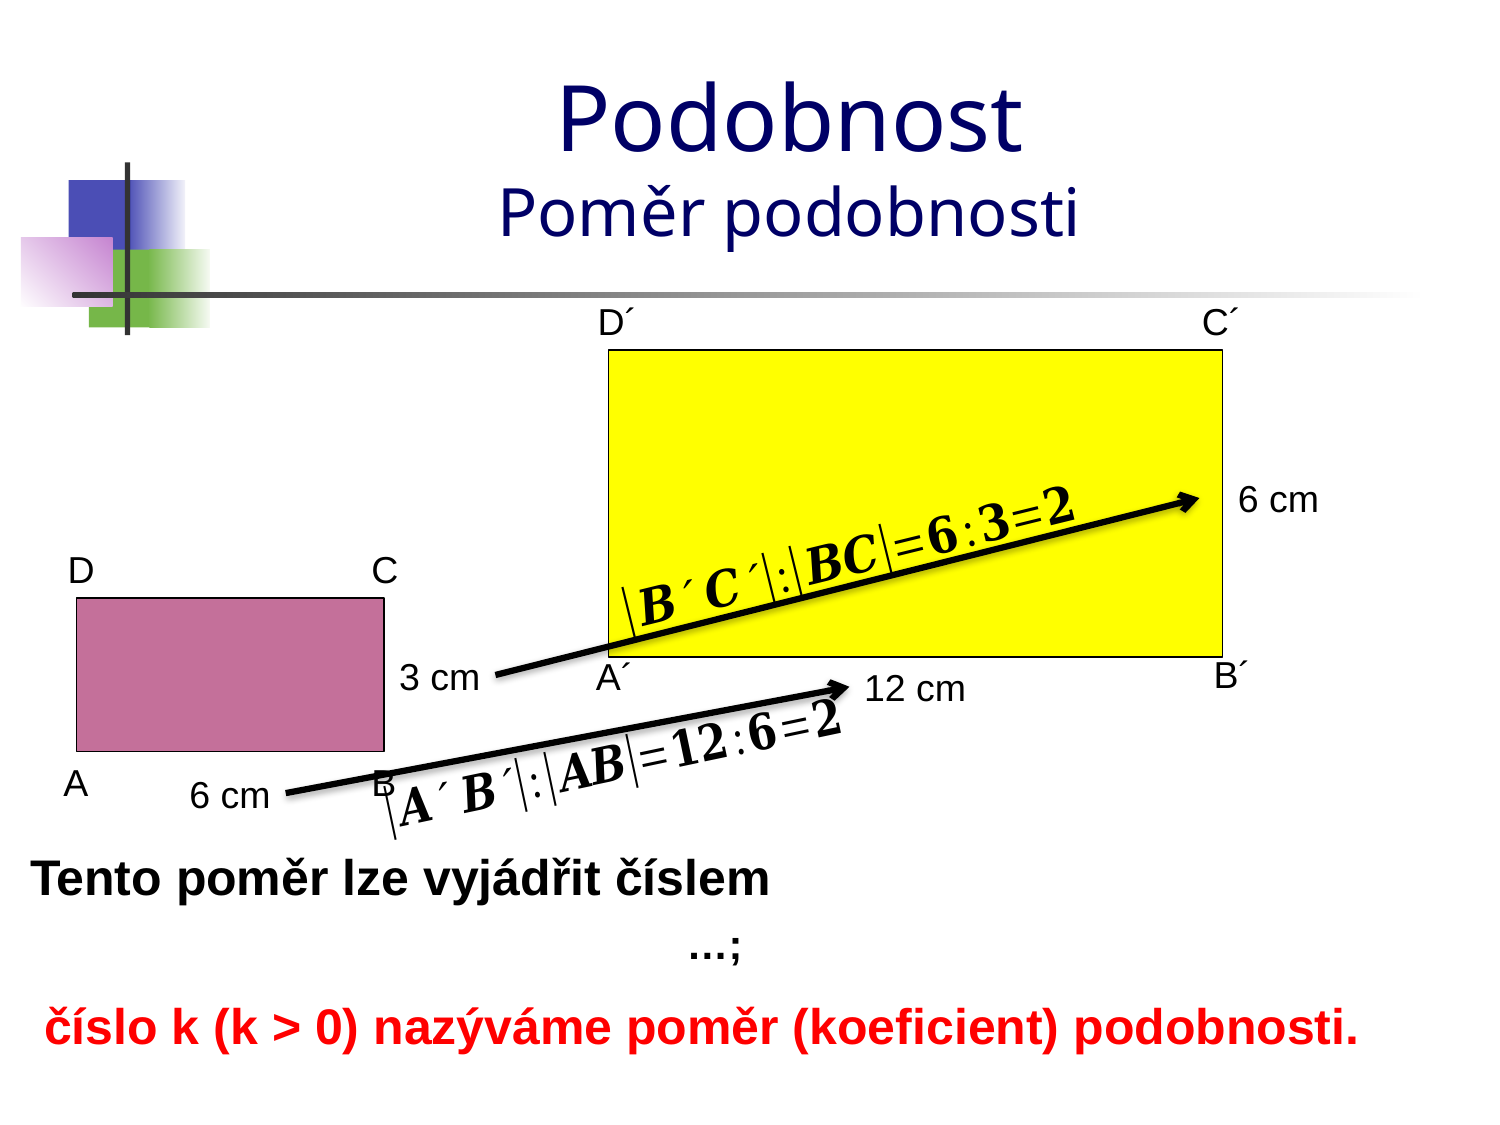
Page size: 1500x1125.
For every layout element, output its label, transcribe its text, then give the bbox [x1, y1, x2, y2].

text_box C´ [1187, 290, 1272, 351]
text_box 6 cm [174, 763, 286, 823]
title Podobnost Poměr podobnosti [111, 34, 1468, 276]
text_box A [48, 751, 105, 812]
text_box 3 cm [384, 645, 492, 685]
text_box B [356, 803, 389, 812]
text_box Tento poměr lze vyjádřit číslem [15, 838, 890, 913]
text_box [76, 597, 384, 752]
text_box číslo k (k > 0) nazýváme poměr (koeficient) podobnosti. [29, 987, 1459, 1063]
text_box [608, 349, 1223, 643]
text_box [495, 497, 1200, 676]
text_box 6 cm [1223, 467, 1335, 528]
text_box 12 cm [851, 684, 982, 717]
text_box D´ [582, 290, 668, 351]
text_box D [52, 538, 109, 599]
text_box B´ [1198, 643, 1269, 704]
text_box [286, 686, 849, 794]
text_box C [356, 538, 413, 599]
text_box B [408, 803, 413, 811]
text_box B [389, 803, 407, 812]
